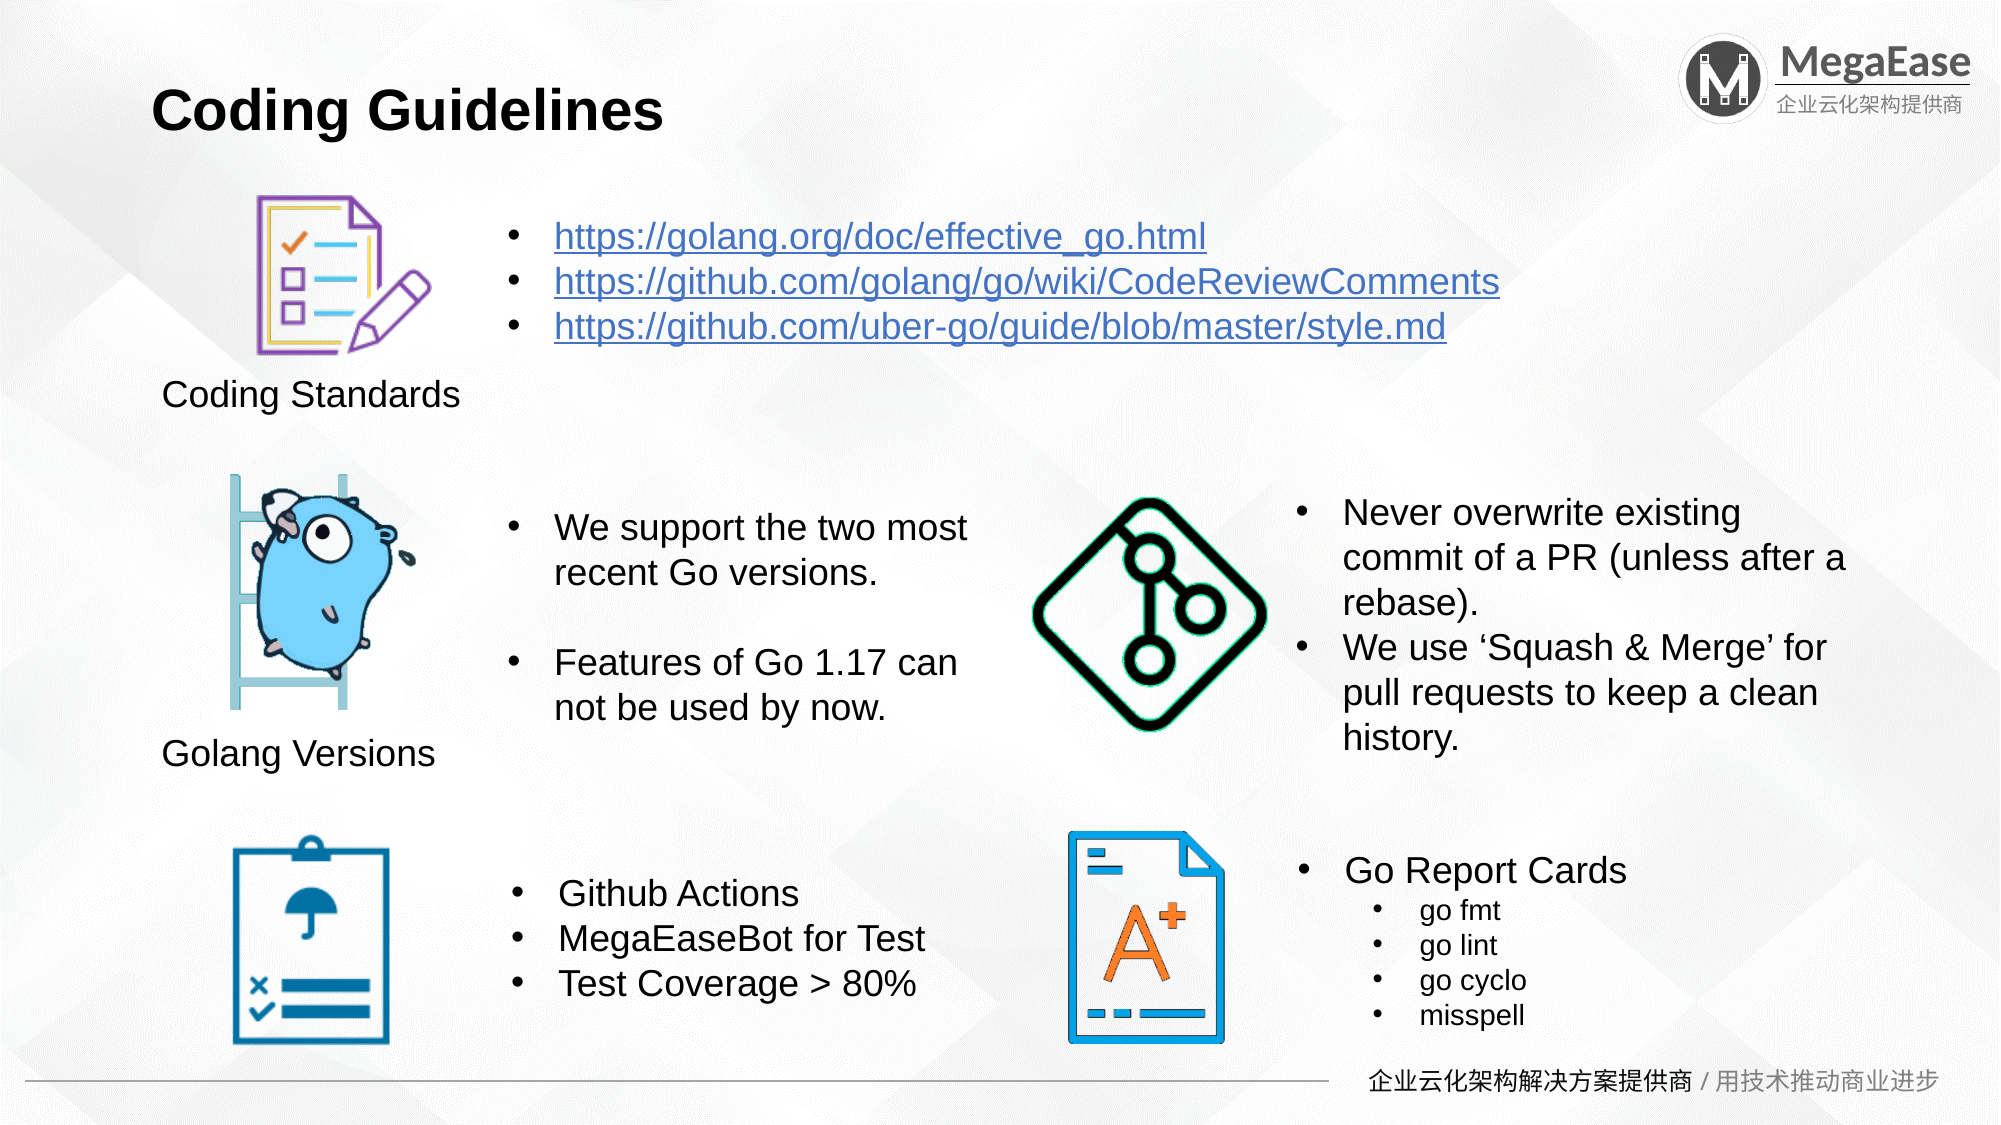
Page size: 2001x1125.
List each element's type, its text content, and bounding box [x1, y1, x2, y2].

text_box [144, 450, 1012, 782]
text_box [1040, 831, 1645, 1044]
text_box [155, 783, 944, 1097]
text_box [144, 158, 1634, 424]
text_box Coding Guidelines [136, 64, 681, 150]
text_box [1007, 472, 1863, 769]
picture [0, 0, 2000, 1125]
